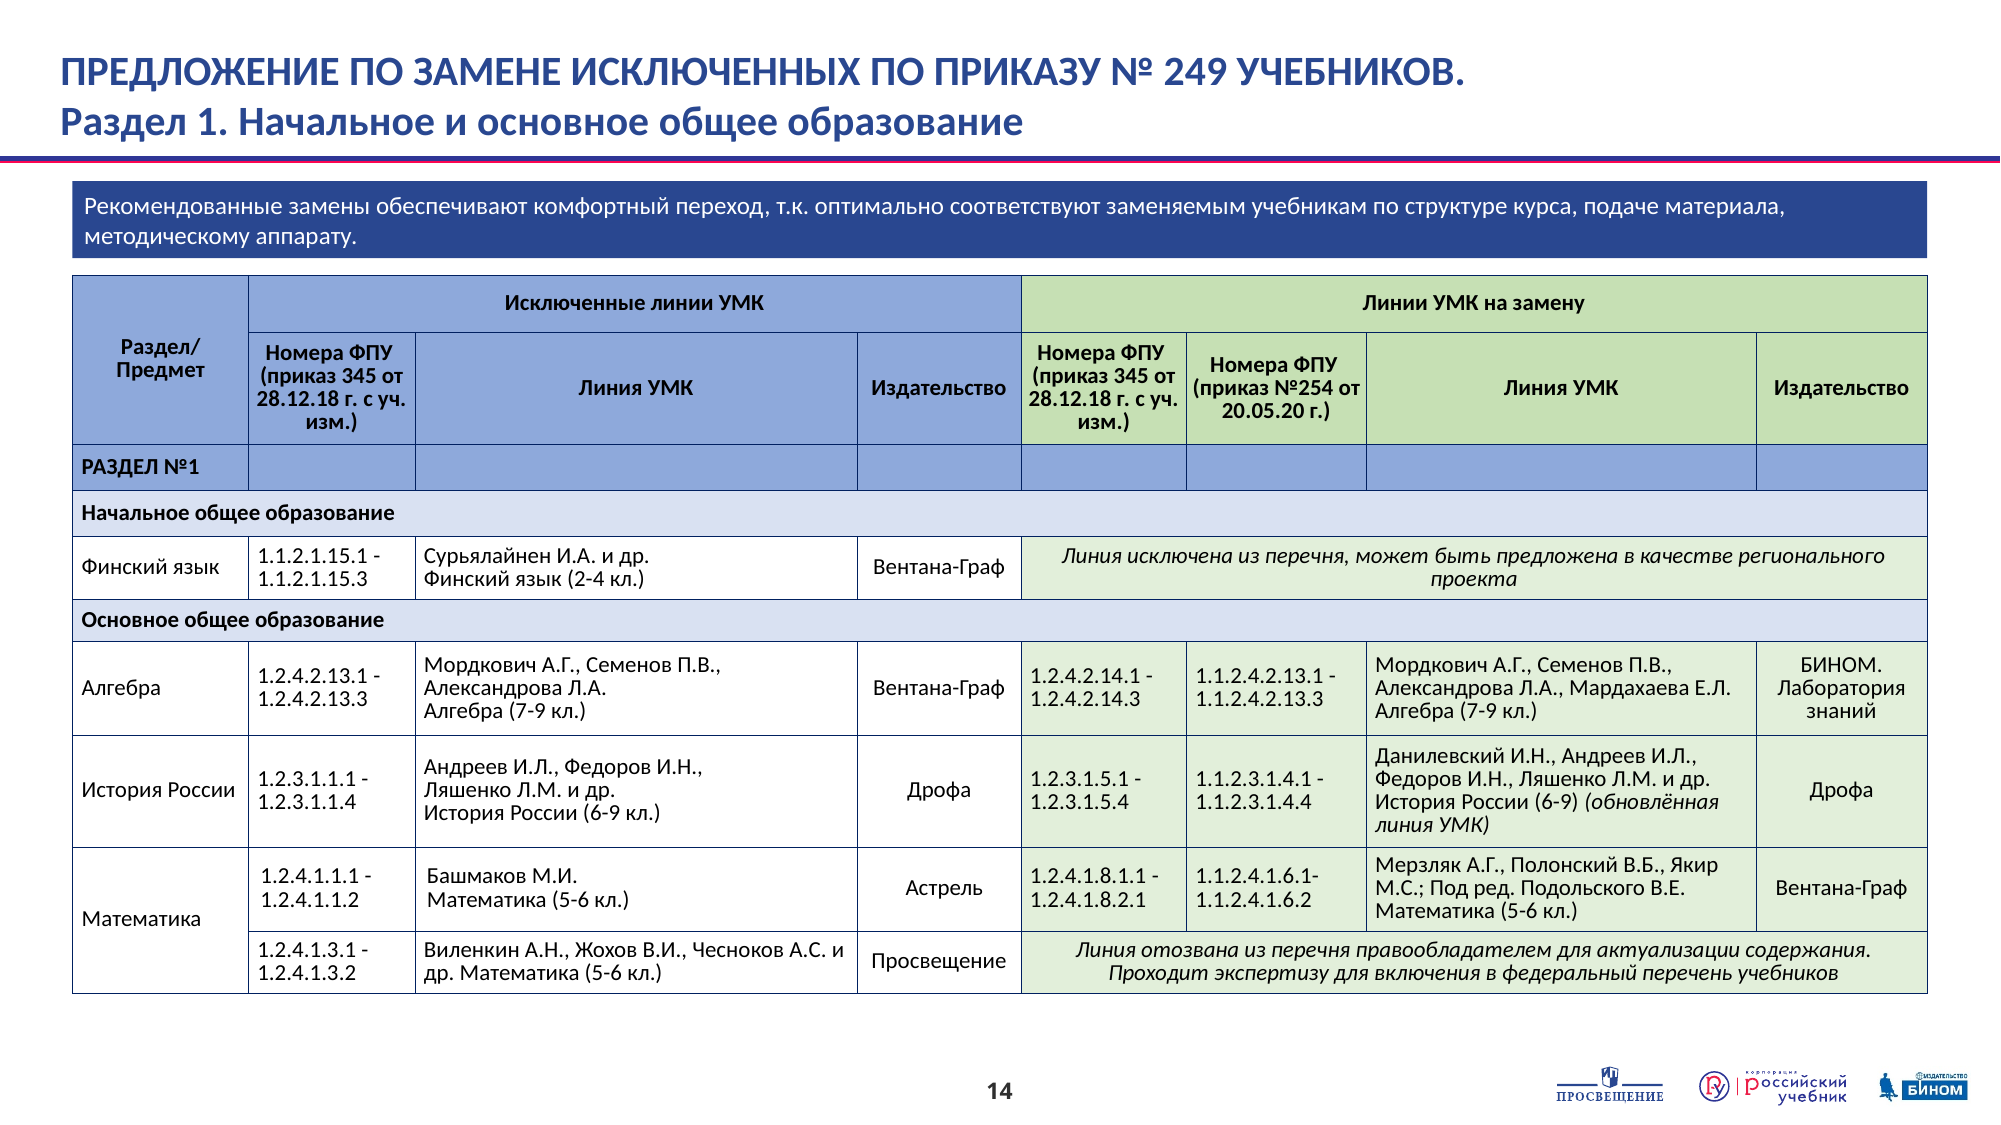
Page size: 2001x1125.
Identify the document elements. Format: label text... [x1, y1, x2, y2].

table_cell Алгебра [73, 642, 248, 735]
table_cell 1.2.4.1.8.1.1 - 1.2.4.1.8.2.1 [1022, 848, 1186, 931]
table_cell Данилевский И.Н., Андреев И.Л., Федоров И.Н., Ляшенко Л.М. и др. История России (6-9) (обновлённая линия УМК) [1367, 736, 1756, 847]
text_box ПРЕДЛОЖЕНИЕ ПО ЗАМЕНЕ ИСКЛЮЧЕННЫХ ПО ПРИКАЗУ № 249 УЧЕБНИКОВ. Раздел 1. Начальное и основное общее образование [45, 36, 1969, 152]
table_cell БИНОМ. Лаборатория знаний [1757, 642, 1927, 735]
table_cell Мордкович А.Г., Семенов П.В., Александрова Л.А. Алгебра (7-9 кл.) [416, 642, 857, 735]
table_cell Финский язык [73, 537, 248, 599]
table_cell РАЗДЕЛ №1 [73, 445, 248, 490]
table_cell Номера ФПУ (приказ 345 от 28.12.18 г. с уч. изм.) [249, 333, 415, 444]
table_cell 1.1.2.1.15.1 - 1.1.2.1.15.3 [249, 537, 415, 599]
table_cell Вентана-Граф [858, 537, 1021, 599]
table_cell Просвещение [858, 932, 1021, 993]
table_cell Линия УМК [416, 333, 857, 444]
table_cell 1.2.4.2.14.1 - 1.2.4.2.14.3 [1022, 642, 1186, 735]
table_cell Линия отозвана из перечня правообладателем для актуализации содержания. Проходит экспертизу для включения в федеральный перечень учебников [1022, 932, 1927, 993]
table_cell Основное общее образование [73, 600, 1927, 641]
table_header Исключенные линии УМК [249, 276, 1021, 332]
table_cell 1.2.3.1.1.1 - 1.2.3.1.1.4 [249, 736, 415, 847]
table_cell [1757, 445, 1927, 490]
table_cell [1367, 445, 1756, 490]
table_cell Астрель [858, 848, 1021, 931]
table_cell 1.1.2.3.1.4.1 - 1.1.2.3.1.4.4 [1187, 736, 1366, 847]
table_cell 1.1.2.4.1.6.1- 1.1.2.4.1.6.2 [1187, 848, 1366, 931]
table_cell [858, 445, 1021, 490]
table_cell Номера ФПУ (приказ №254 от 20.05.20 г.) [1187, 333, 1366, 444]
table_cell Издательство [1757, 333, 1927, 444]
text_box [30, 1, 1969, 153]
table_cell Сурьялайнен И.А. и др. Финский язык (2-4 кл.) [416, 537, 857, 599]
table_cell 1.2.4.1.1.1 - 1.2.4.1.1.2 [249, 848, 415, 931]
table_cell [1022, 445, 1186, 490]
table_cell Мерзляк А.Г., Полонский В.Б., Якир М.С.; Под ред. Подольского В.Е. Математика (5-6 кл.) [1367, 848, 1756, 931]
table_cell 1.2.3.1.5.1 - 1.2.3.1.5.4 [1022, 736, 1186, 847]
table_cell Андреев И.Л., Федоров И.Н., Ляшенко Л.М. и др. История России (6-9 кл.) [416, 736, 857, 847]
table_cell Мордкович А.Г., Семенов П.В., Александрова Л.А., Мардахаева Е.Л. Алгебра (7-9 кл.) [1367, 642, 1756, 735]
table_cell [1187, 445, 1366, 490]
table_cell Башмаков М.И. Математика (5-6 кл.) [416, 848, 857, 931]
picture [1877, 1066, 1971, 1107]
table_cell Дрофа [1757, 736, 1927, 847]
table_cell 1.2.4.2.13.1 - 1.2.4.2.13.3 [249, 642, 415, 735]
table_cell Вентана-Граф [1757, 848, 1927, 931]
table_cell Издательство [858, 333, 1021, 444]
table_cell 1.1.2.4.2.13.1 - 1.1.2.4.2.13.3 [1187, 642, 1366, 735]
table_cell Виленкин А.Н., Жохов В.И., Чесноков А.С. и др. Математика (5-6 кл.) [416, 932, 857, 993]
table_cell Вентана-Граф [858, 642, 1021, 735]
table_cell Линия УМК [1367, 333, 1756, 444]
table_cell Начальное общее образование [73, 491, 1927, 536]
table_cell [416, 445, 857, 490]
table_cell [249, 445, 415, 490]
text_box Рекомендованные замены обеспечивают комфортный переход, т.к. оптимально соответствуют заменяемым учебникам по структуре курса, подаче материала, методическому аппарату. [70, 179, 1929, 260]
table_cell Дрофа [858, 736, 1021, 847]
table_cell 1.2.4.1.3.1 - 1.2.4.1.3.2 [249, 932, 415, 993]
table_cell Математика [73, 848, 248, 993]
table_header Раздел/ Предмет [73, 276, 248, 444]
table_cell Линия исключена из перечня, может быть предложена в качестве регионального проекта [1022, 537, 1927, 599]
table_cell История России [73, 736, 248, 847]
table_cell Номера ФПУ (приказ 345 от 28.12.18 г. с уч. изм.) [1022, 333, 1186, 444]
table_header Линии УМК на замену [1022, 276, 1927, 332]
